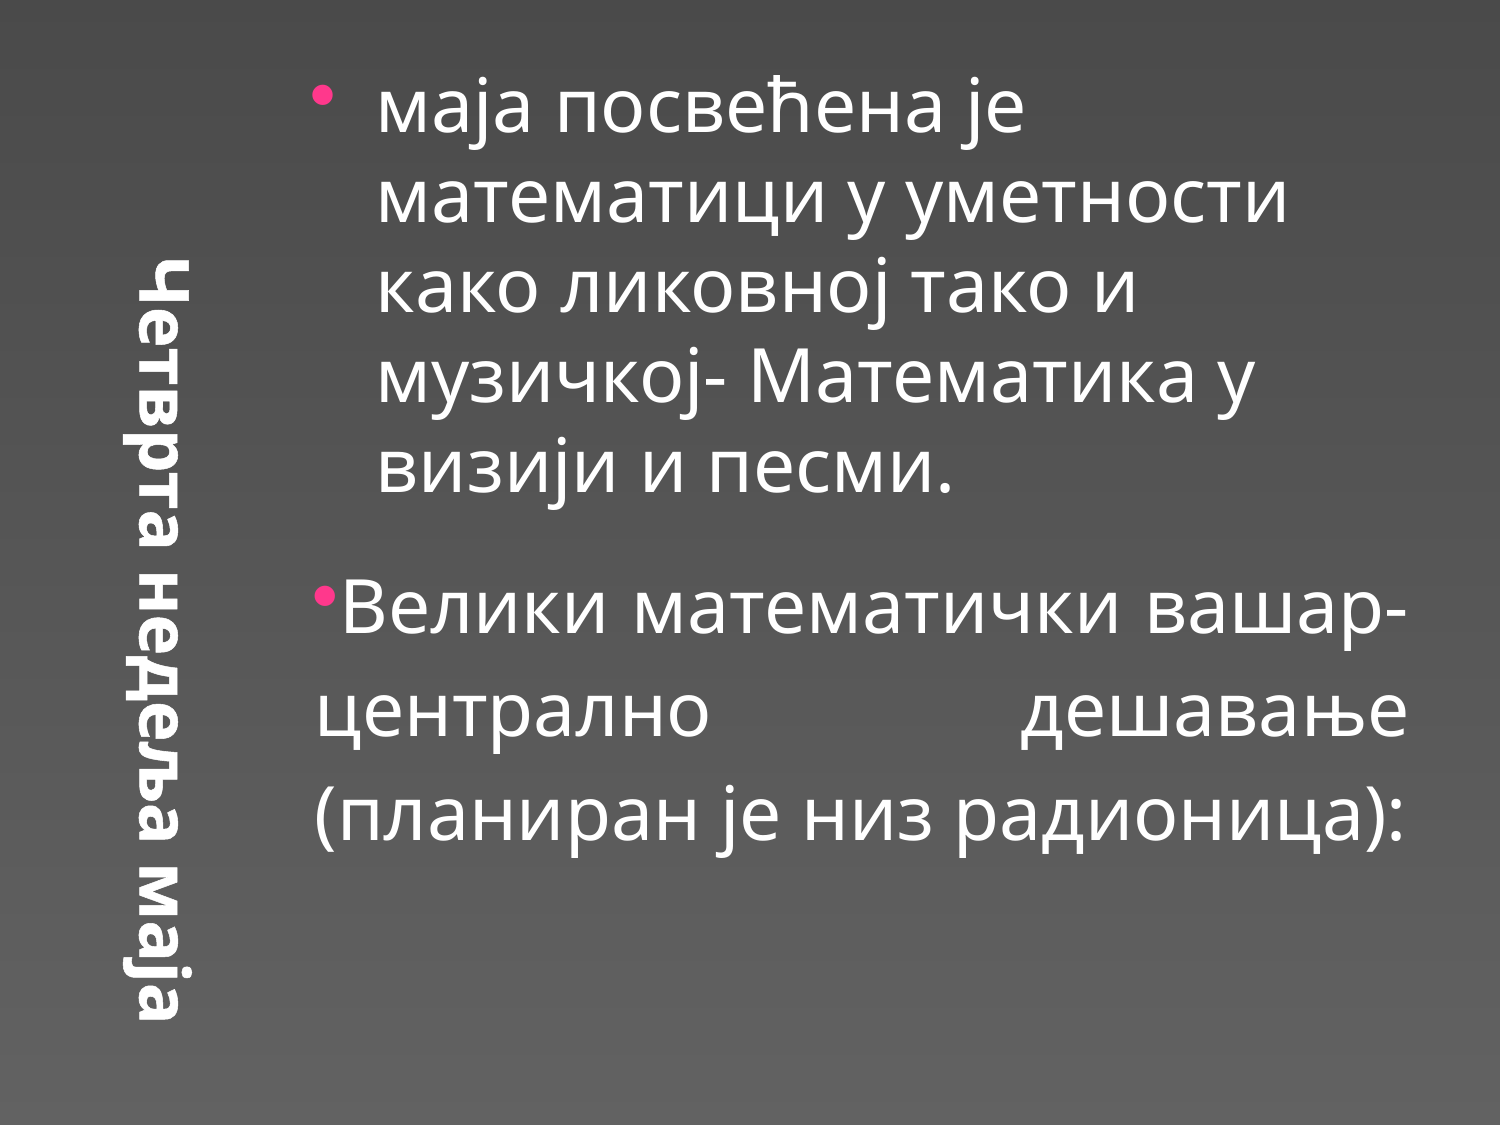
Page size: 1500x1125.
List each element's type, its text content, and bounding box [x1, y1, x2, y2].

list маја посвећена је математици у уметности како ликовној тако и музичкој- Математика у визији и песми. [287, 50, 1413, 545]
title Четврта недеља маја [40, 47, 216, 1058]
list Велики математички вашар-централно дешавање (планиран је низ радионица): [300, 537, 1425, 1033]
